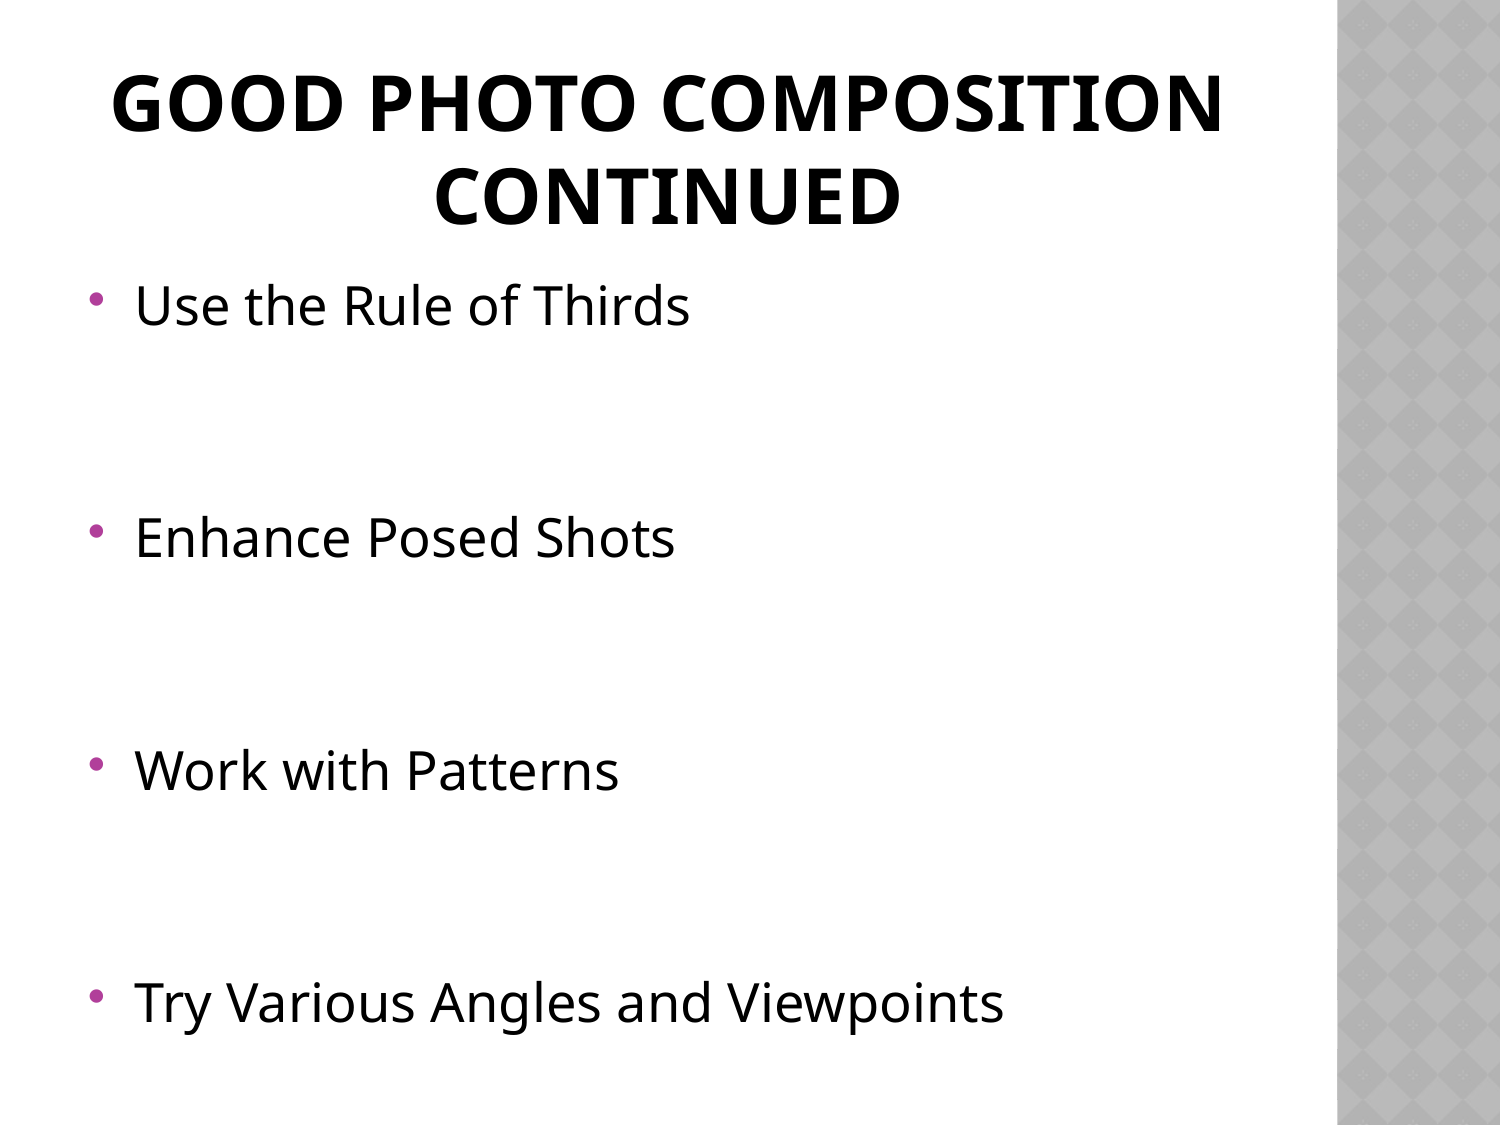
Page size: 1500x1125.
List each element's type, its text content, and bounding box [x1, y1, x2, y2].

list Use the Rule of Thirds Enhance Posed Shots Work with Patterns Try Various Angles and Viewpoints [75, 264, 1263, 1059]
title Good Photo Composition Continued [75, 52, 1263, 240]
